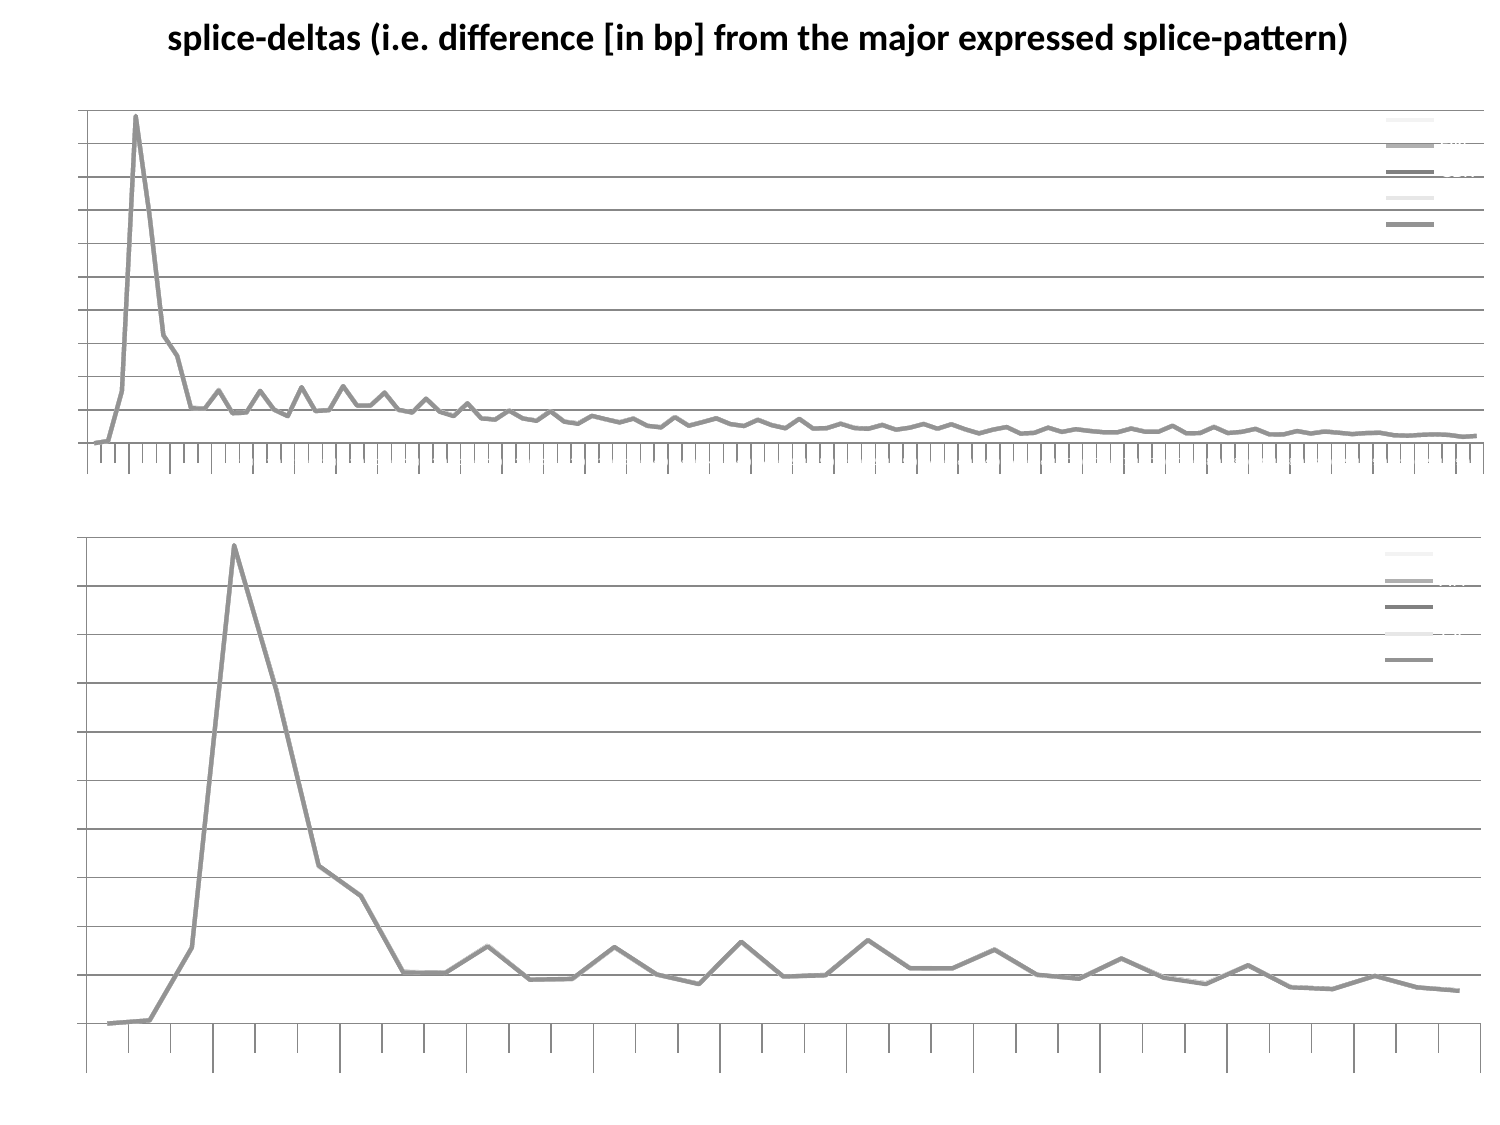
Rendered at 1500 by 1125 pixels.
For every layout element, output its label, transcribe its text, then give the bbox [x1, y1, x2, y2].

chart [10, 513, 1488, 1115]
text_box splice-deltas (i.e. difference [in bp] from the major expressed splice-pattern) [152, 5, 1366, 66]
chart [11, 87, 1495, 501]
